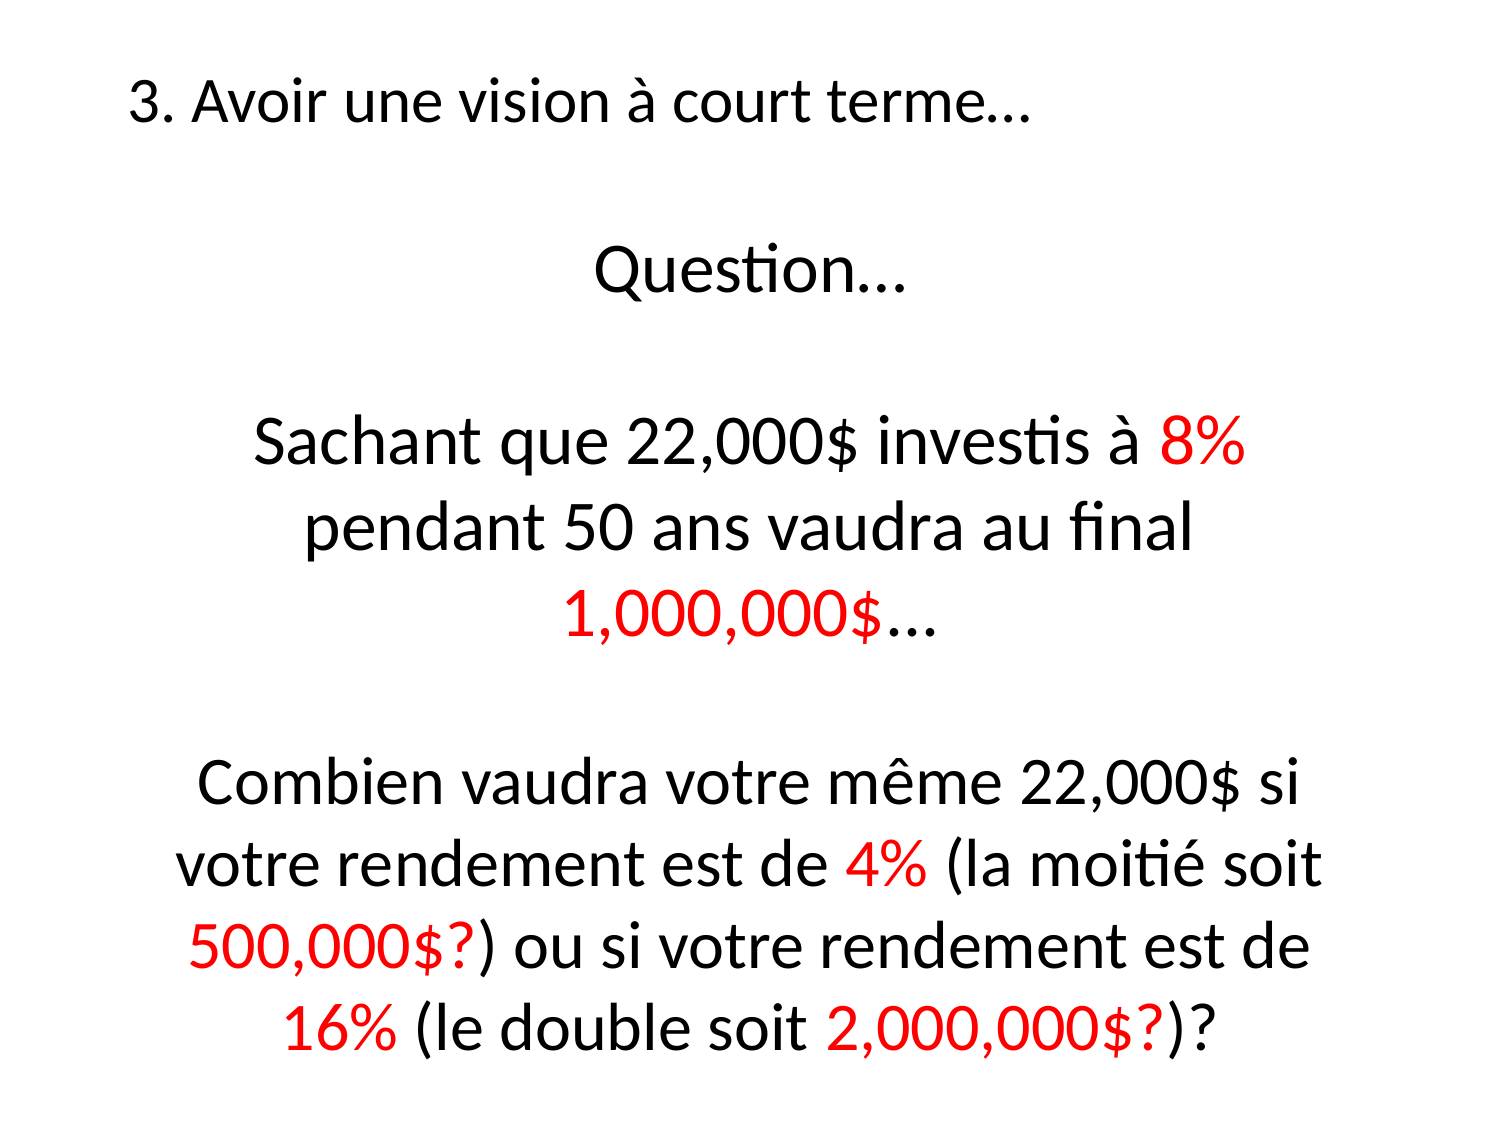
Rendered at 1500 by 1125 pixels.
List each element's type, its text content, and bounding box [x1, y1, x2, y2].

text_box 3. Avoir une vision à court terme… Question… Sachant que 22,000$ investis à 8% pendant 50 ans vaudra au final 1,000,000$... Combien vaudra votre même 22,000$ si votre rendement est de 4% (la moitié soit 500,000$?) ou si votre rendement est de 16% (le double soit 2,000,000$?)? [112, 50, 1388, 1075]
